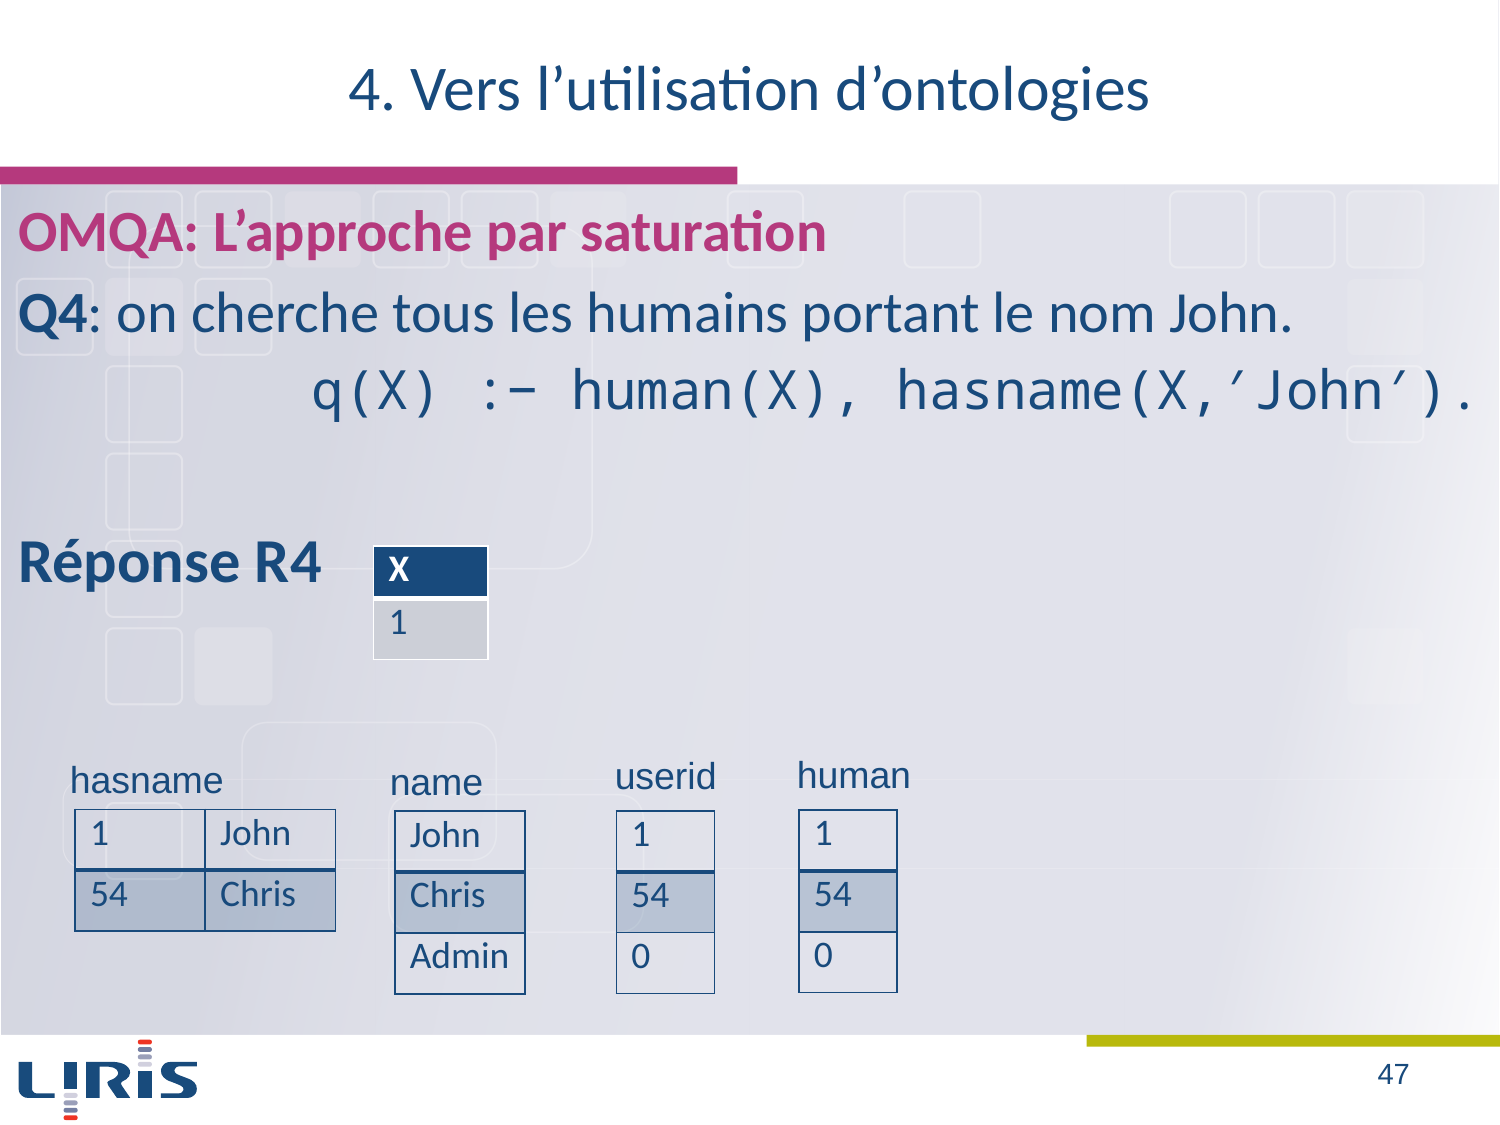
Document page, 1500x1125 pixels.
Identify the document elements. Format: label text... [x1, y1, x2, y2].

table_header 1 [76, 810, 204, 868]
table_cell Chris [206, 872, 335, 930]
table_header X [374, 547, 487, 596]
table_cell 54 [800, 873, 896, 931]
picture [1, 185, 1499, 1034]
table_cell 54 [617, 874, 714, 932]
table_cell 0 [800, 933, 896, 992]
text_box name [374, 750, 675, 811]
title 4. Vers l’utilisation d’ontologies [75, 38, 1425, 132]
slide_number 47 [1230, 1042, 1425, 1103]
text_box hasname [55, 748, 356, 809]
text_box userid [599, 745, 900, 805]
list OMQA: L’approche par saturation Q4: on cherche tous les humains portant le nom John. q(X) :− human(X), hasname(X,′John′). Réponse R4 [3, 185, 1497, 989]
table_header 1 [800, 811, 896, 869]
table_cell Chris [396, 874, 524, 932]
table_header 1 [617, 812, 714, 870]
text_box human [782, 744, 1083, 804]
table_header John [396, 812, 524, 870]
table_cell 0 [617, 933, 714, 993]
table_header John [206, 810, 335, 868]
table_cell 54 [76, 872, 204, 930]
table_cell 1 [374, 601, 487, 659]
table_cell Admin [396, 934, 524, 993]
